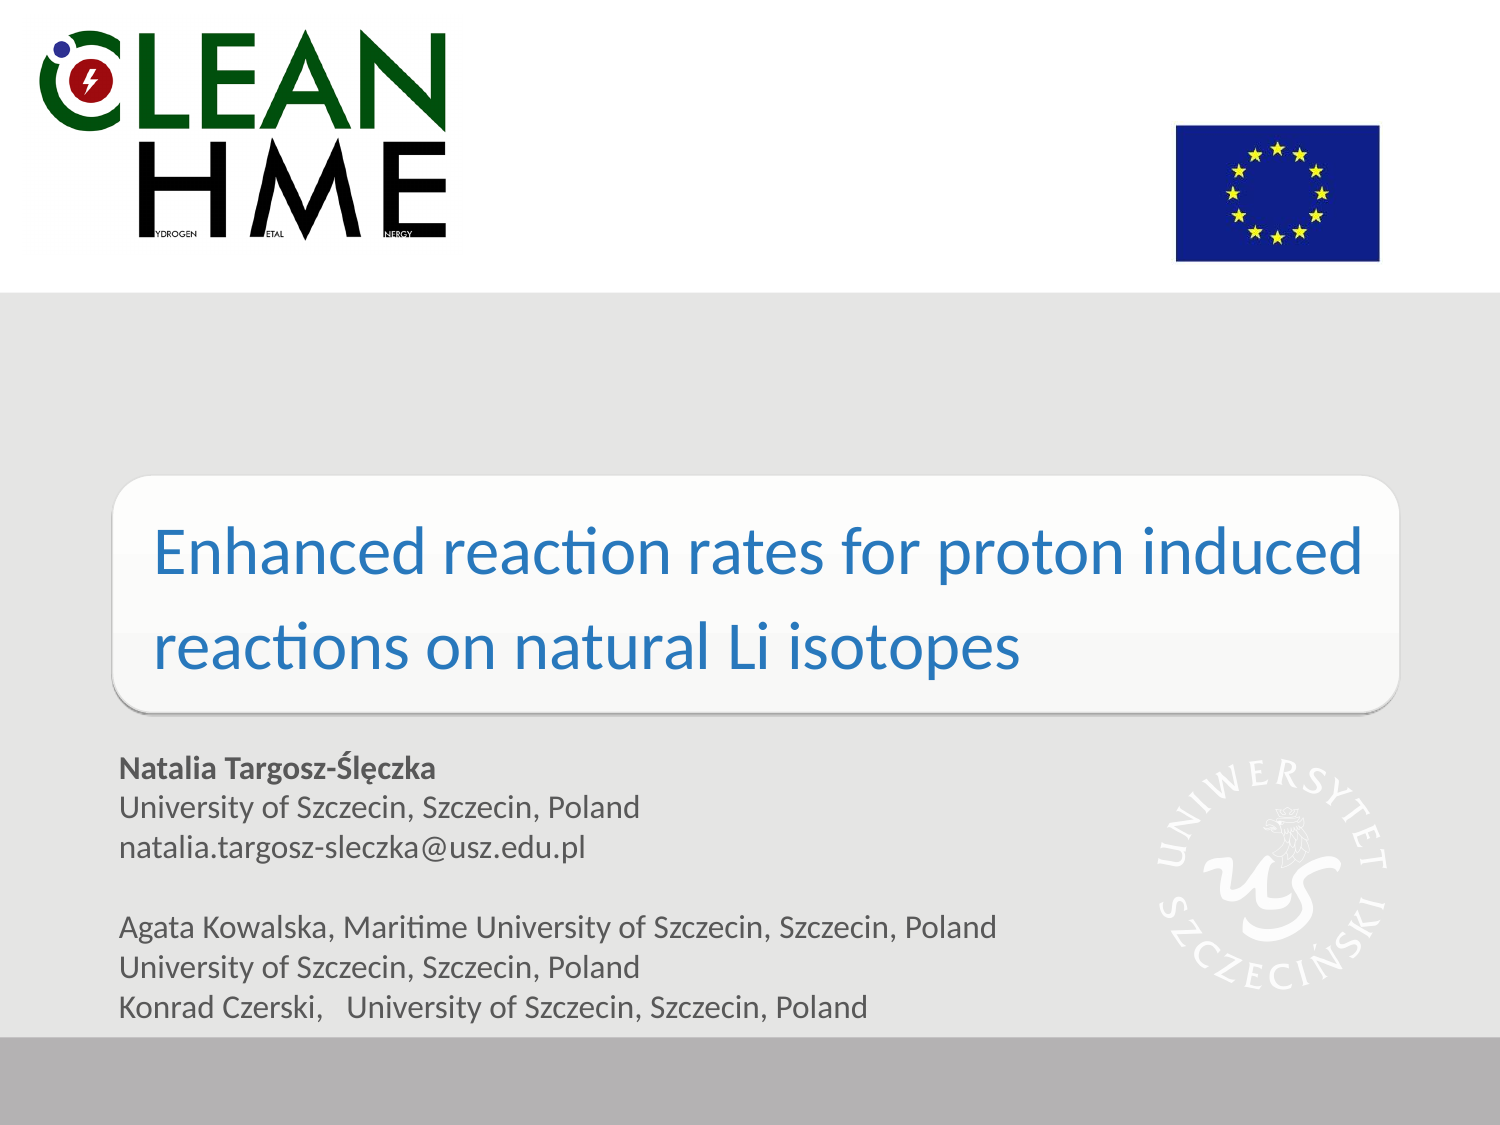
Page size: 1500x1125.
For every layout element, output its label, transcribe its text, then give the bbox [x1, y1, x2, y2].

picture [1171, 121, 1383, 266]
text_box Enhanced reaction rates for proton induced reactions on natural Li isotopes [147, 487, 1394, 690]
picture [22, 14, 464, 255]
picture [1115, 721, 1424, 1029]
text_box [112, 474, 1400, 713]
text_box [0, 1037, 1500, 1125]
text_box Natalia Targosz-Ślęczka University of Szczecin, Szczecin, Poland natalia.targosz-sleczka@usz.edu.pl Agata Kowalska, Maritime University of Szczecin, Szczecin, Poland University of Szczecin, Szczecin, Poland Konrad Czerski, University of Szczecin, Szczecin, Poland [112, 739, 1022, 1032]
text_box [0, 0, 1500, 293]
